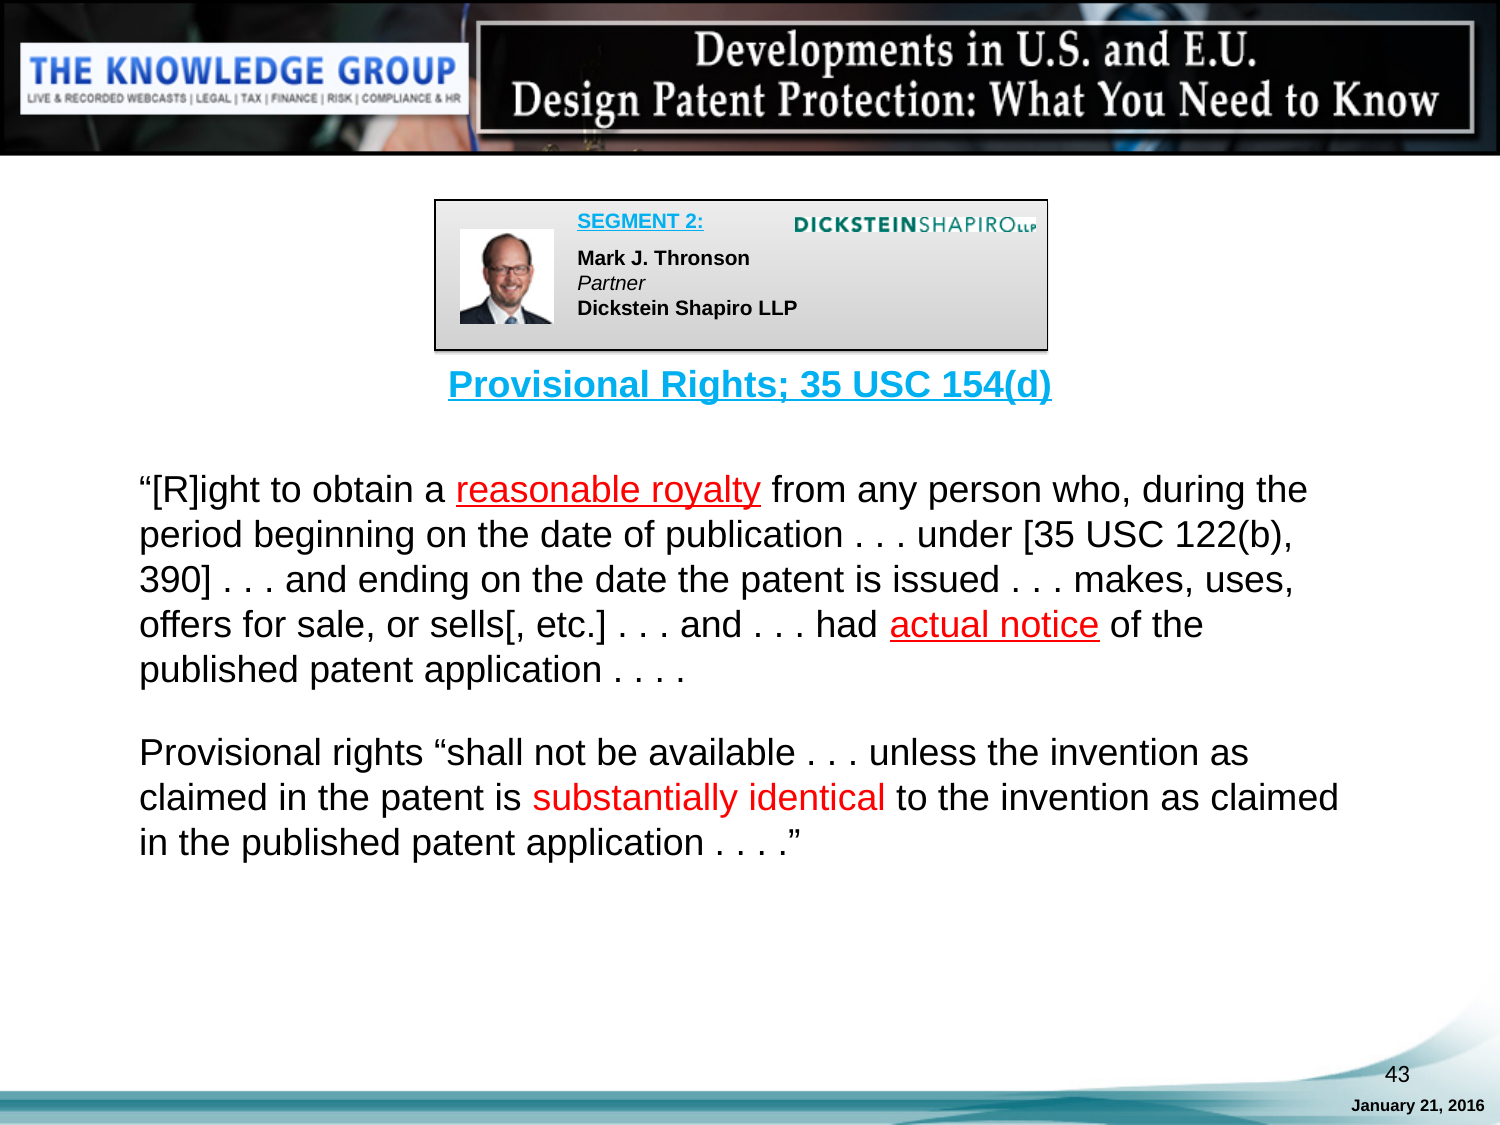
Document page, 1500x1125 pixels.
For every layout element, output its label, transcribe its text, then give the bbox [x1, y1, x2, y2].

text_box January 21, 2016 [1099, 1087, 1500, 1123]
text_box 43 [1074, 1042, 1425, 1103]
picture [0, 0, 1500, 352]
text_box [435, 199, 1048, 350]
text_box “[R]ight to obtain a reasonable royalty from any person who, during the period beginning on the date of publication . . . under [35 USC 122(b), 390] . . . and ending on the date the patent is issued . . . makes, uses, offers for sale, or sells[, etc.] . . . and . . . had actual notice of the published patent application . . . . Provisional rights “shall not be available . . . unless the invention as claimed in the patent is substantially identical to the invention as claimed in the published patent application . . . .” [124, 457, 1384, 871]
picture [0, 412, 1500, 1125]
text_box Provisional Rights; 35 USC 154(d) [0, 352, 1500, 412]
